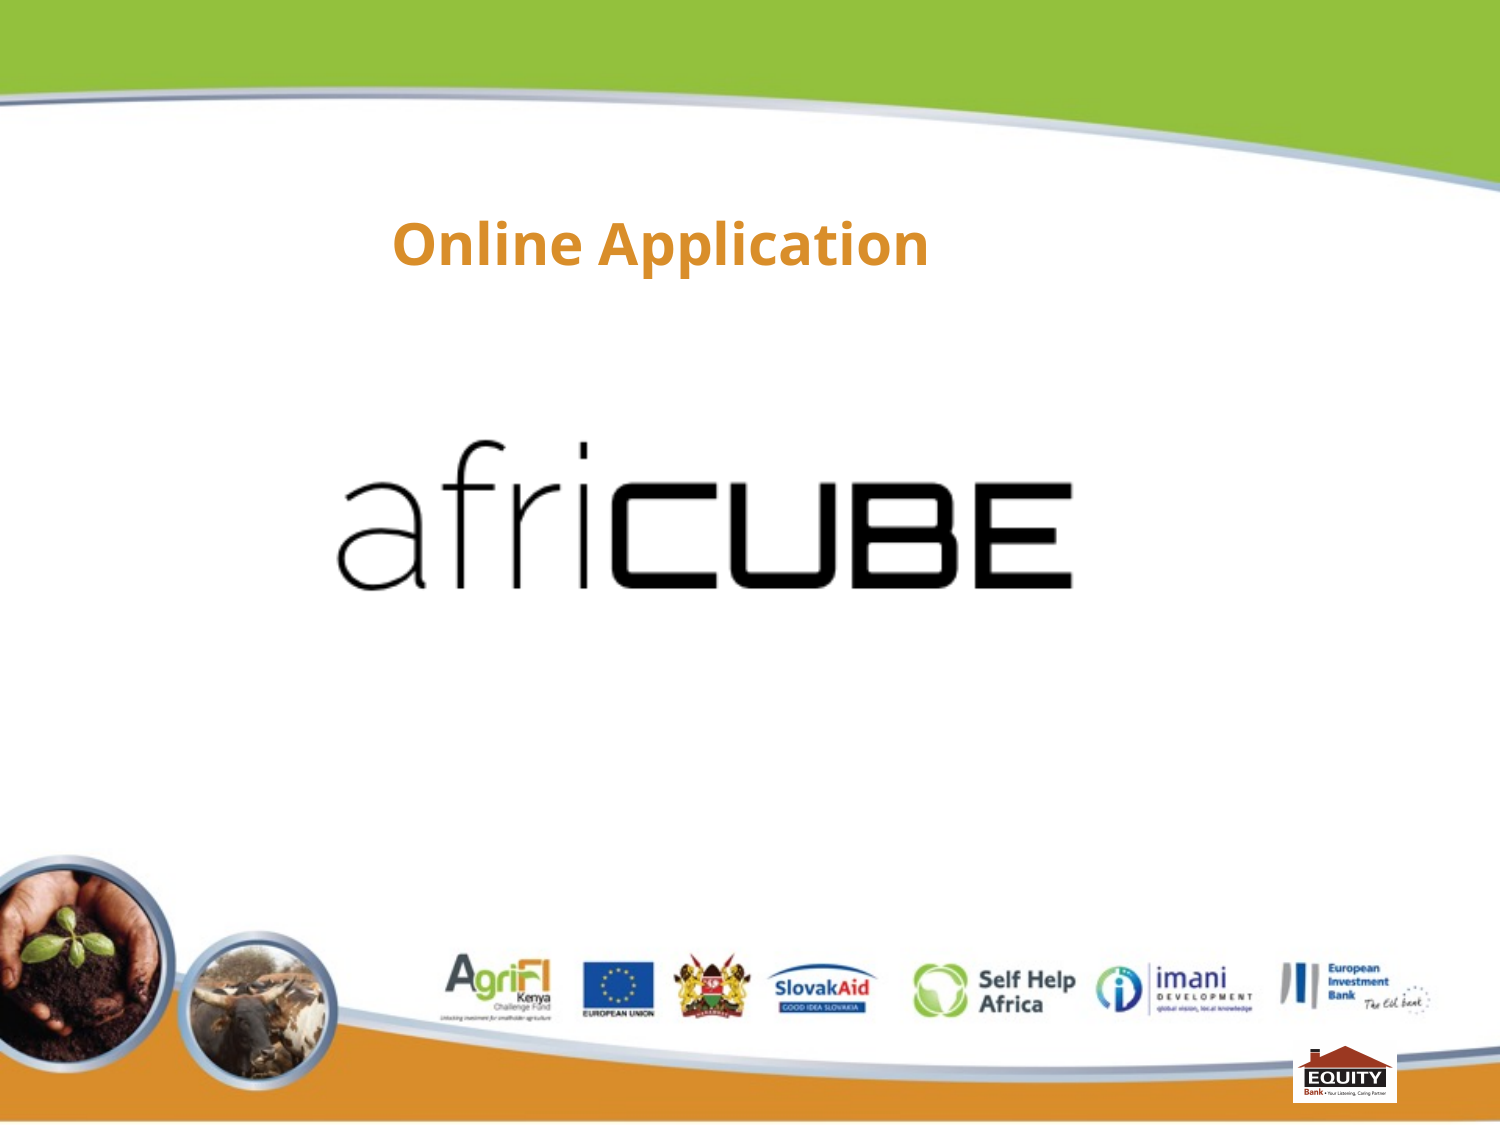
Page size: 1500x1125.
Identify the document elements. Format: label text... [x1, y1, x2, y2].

picture [0, 0, 1500, 1125]
text_box Online Application [376, 200, 1040, 285]
